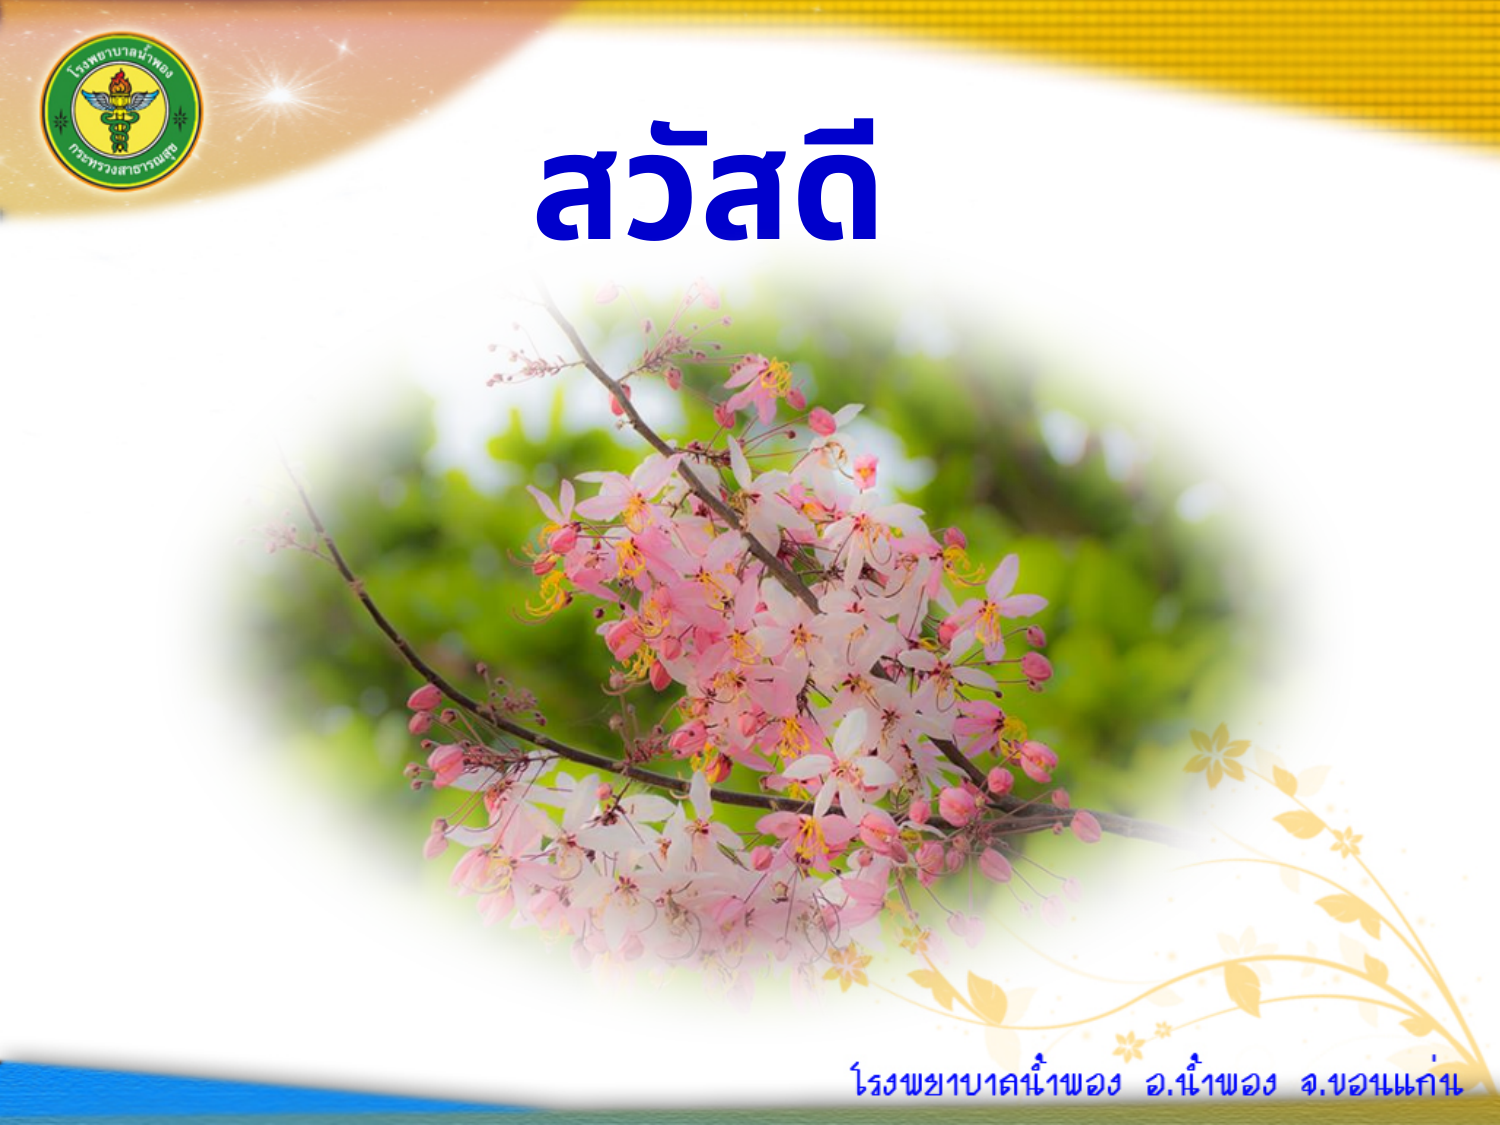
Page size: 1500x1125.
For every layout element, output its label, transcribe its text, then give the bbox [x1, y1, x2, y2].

picture [0, 0, 1500, 1125]
text_box สวัสดี [516, 81, 902, 209]
